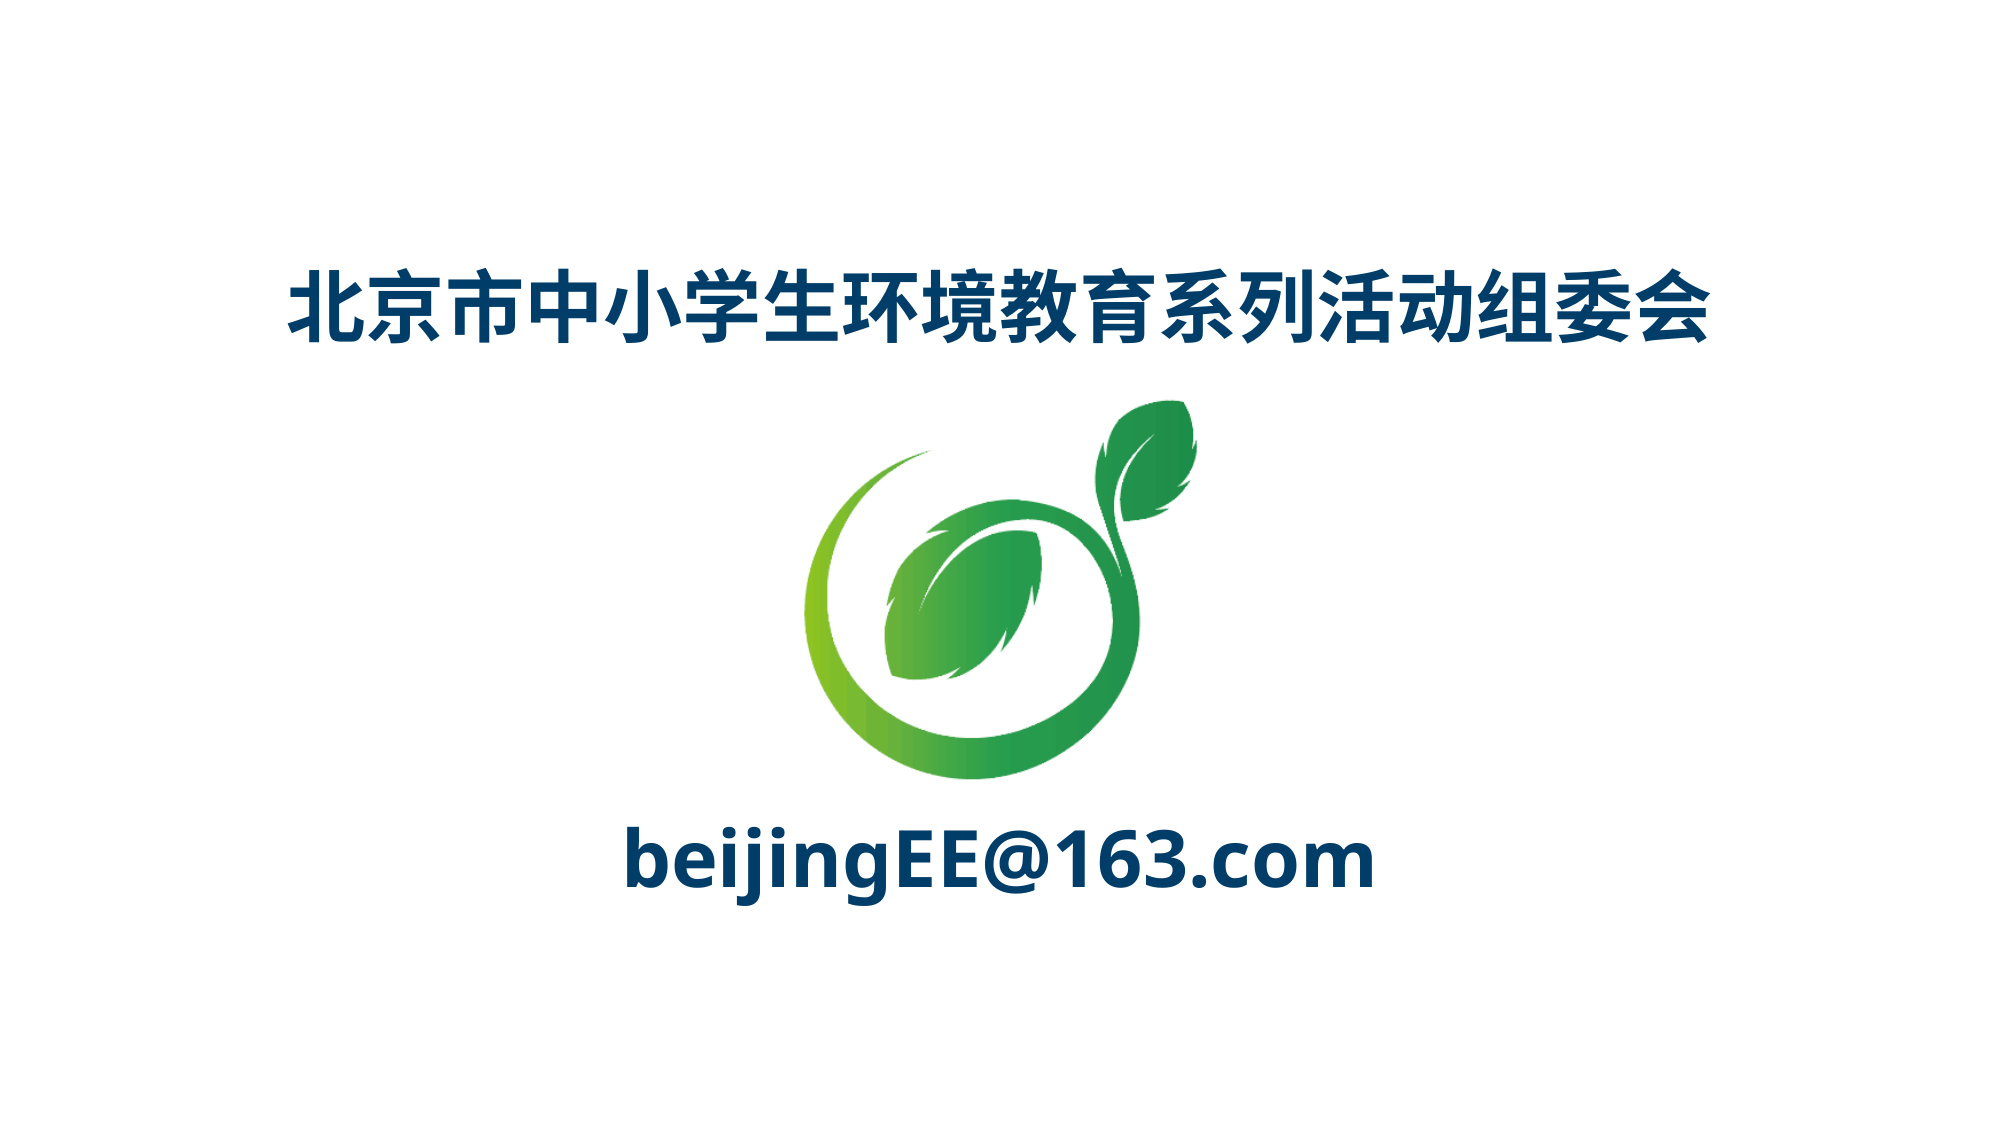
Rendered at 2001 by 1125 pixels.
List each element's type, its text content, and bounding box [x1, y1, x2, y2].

text_box beijingEE@163.com [606, 801, 1394, 911]
text_box 北京市中小学生环境教育系列活动组委会 [241, 249, 1759, 360]
picture [796, 396, 1204, 793]
